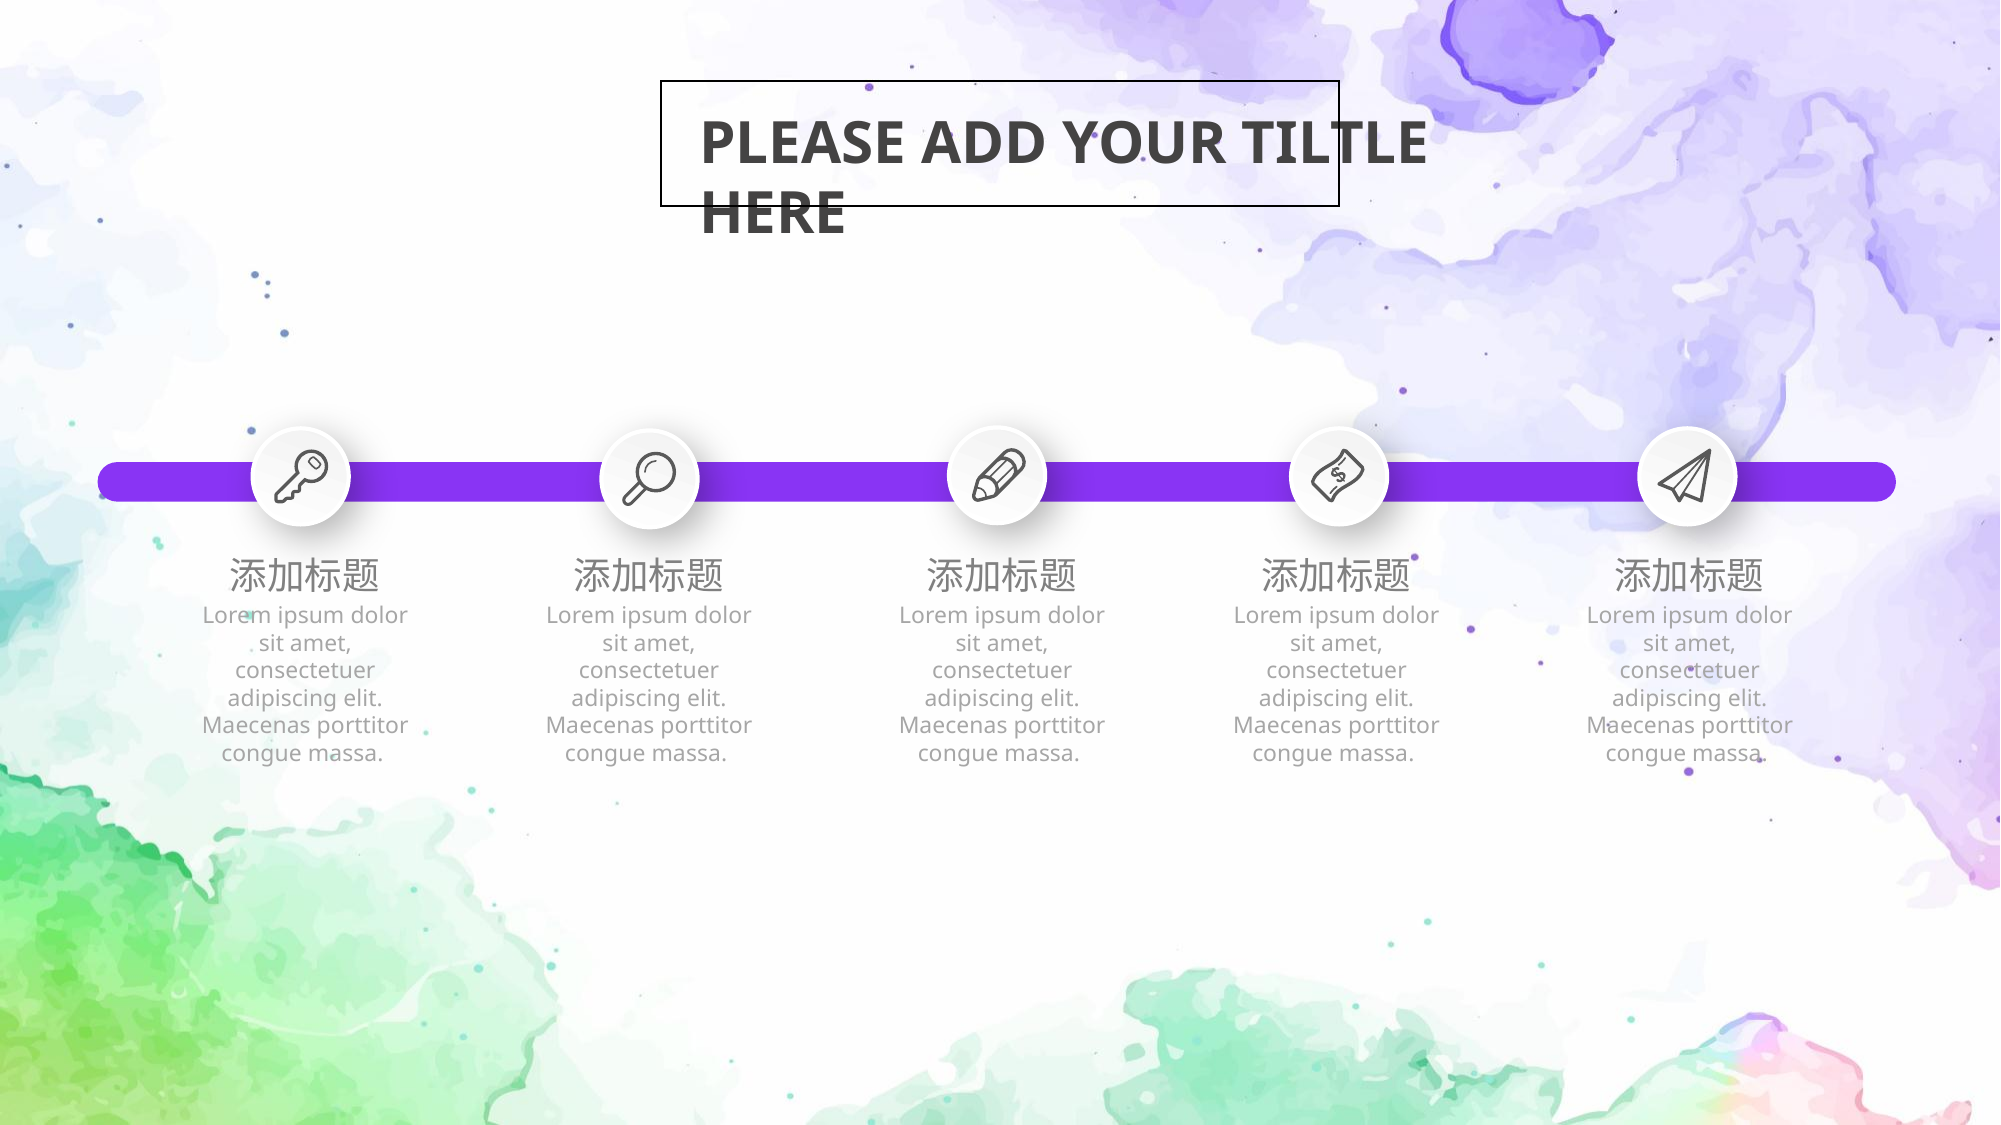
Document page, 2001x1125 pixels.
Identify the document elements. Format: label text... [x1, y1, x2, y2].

text_box [660, 80, 1340, 207]
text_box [516, 544, 782, 761]
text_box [252, 428, 349, 525]
text_box PLEASE ADD YOUR TILTLE HERE [684, 97, 1508, 252]
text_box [1557, 544, 1823, 761]
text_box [1291, 428, 1388, 525]
text_box [1418, 461, 1633, 503]
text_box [1203, 544, 1470, 761]
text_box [172, 544, 439, 761]
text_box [1639, 428, 1736, 525]
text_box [601, 430, 698, 528]
picture [0, 0, 2000, 1125]
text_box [948, 427, 1046, 524]
text_box [1767, 461, 1898, 503]
text_box [1076, 461, 1284, 503]
text_box [727, 461, 941, 503]
text_box [96, 461, 245, 503]
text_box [869, 544, 1135, 761]
text_box [378, 461, 595, 503]
